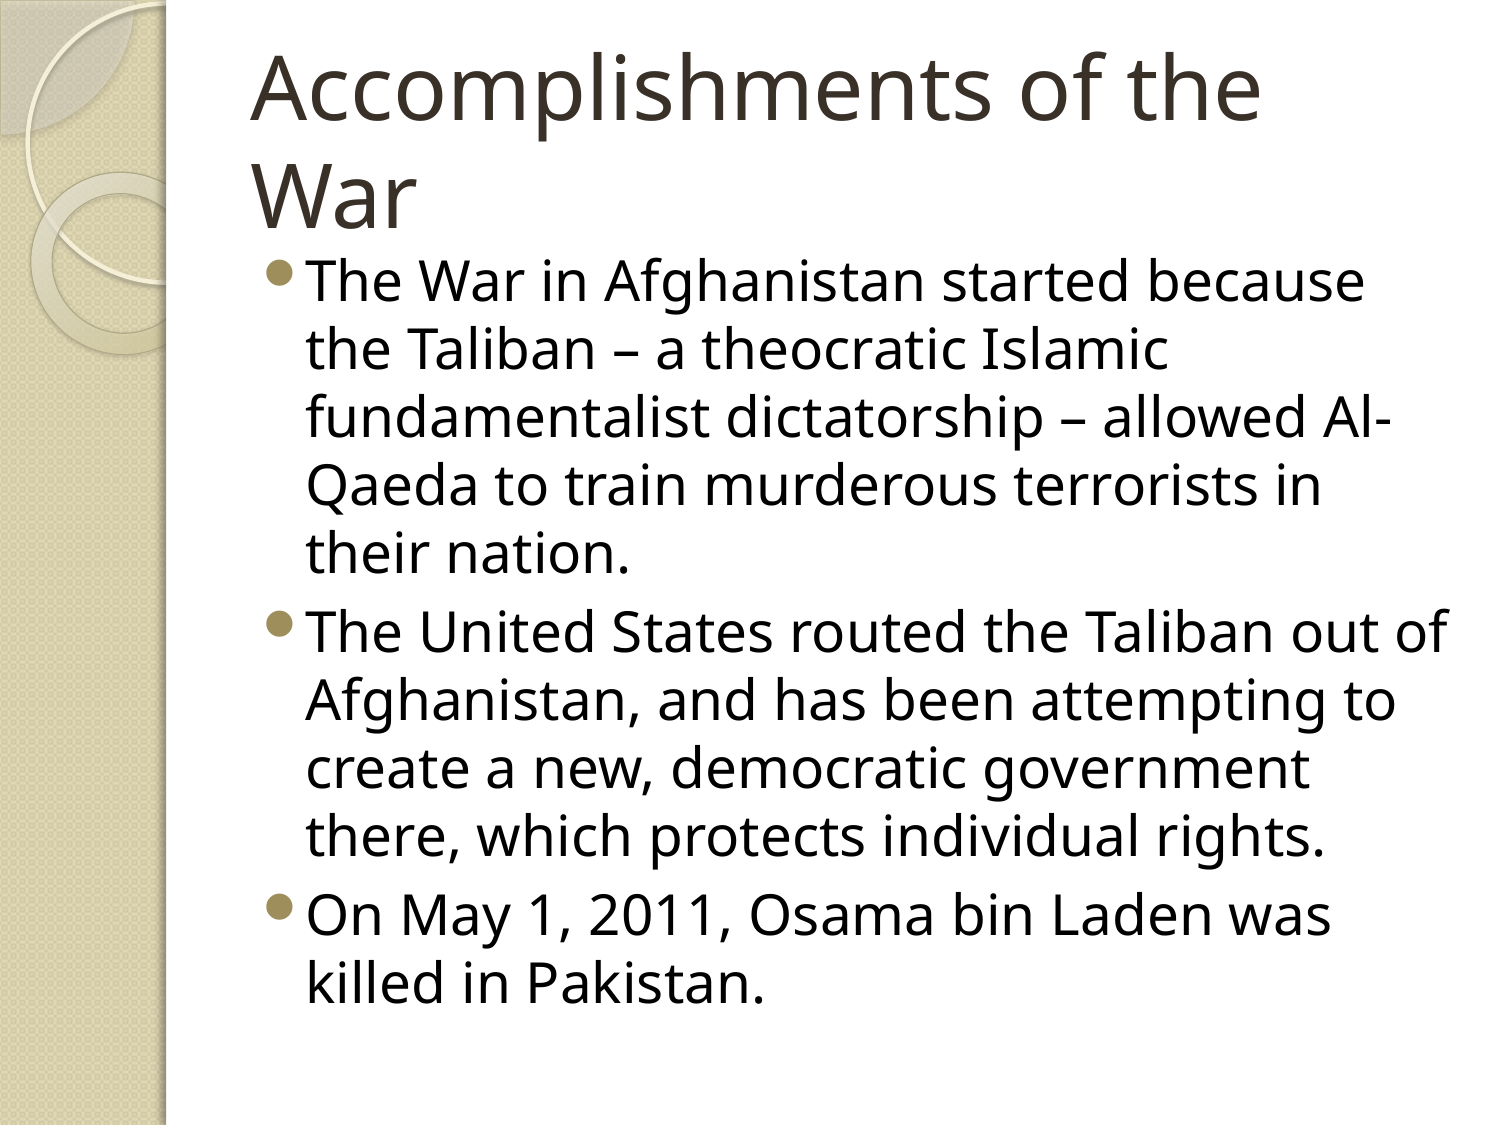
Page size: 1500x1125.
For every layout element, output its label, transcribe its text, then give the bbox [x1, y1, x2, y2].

title Accomplishments of the War [235, 45, 1466, 233]
list The War in Afghanistan started because the Taliban – a theocratic Islamic fundamentalist dictatorship – allowed Al-Qaeda to train murderous terrorists in their nation. The United States routed the Taliban out of Afghanistan, and has been attempting to create a new, democratic government there, which protects individual rights. On May 1, 2011, Osama bin Laden was killed in Pakistan. [235, 237, 1466, 1025]
